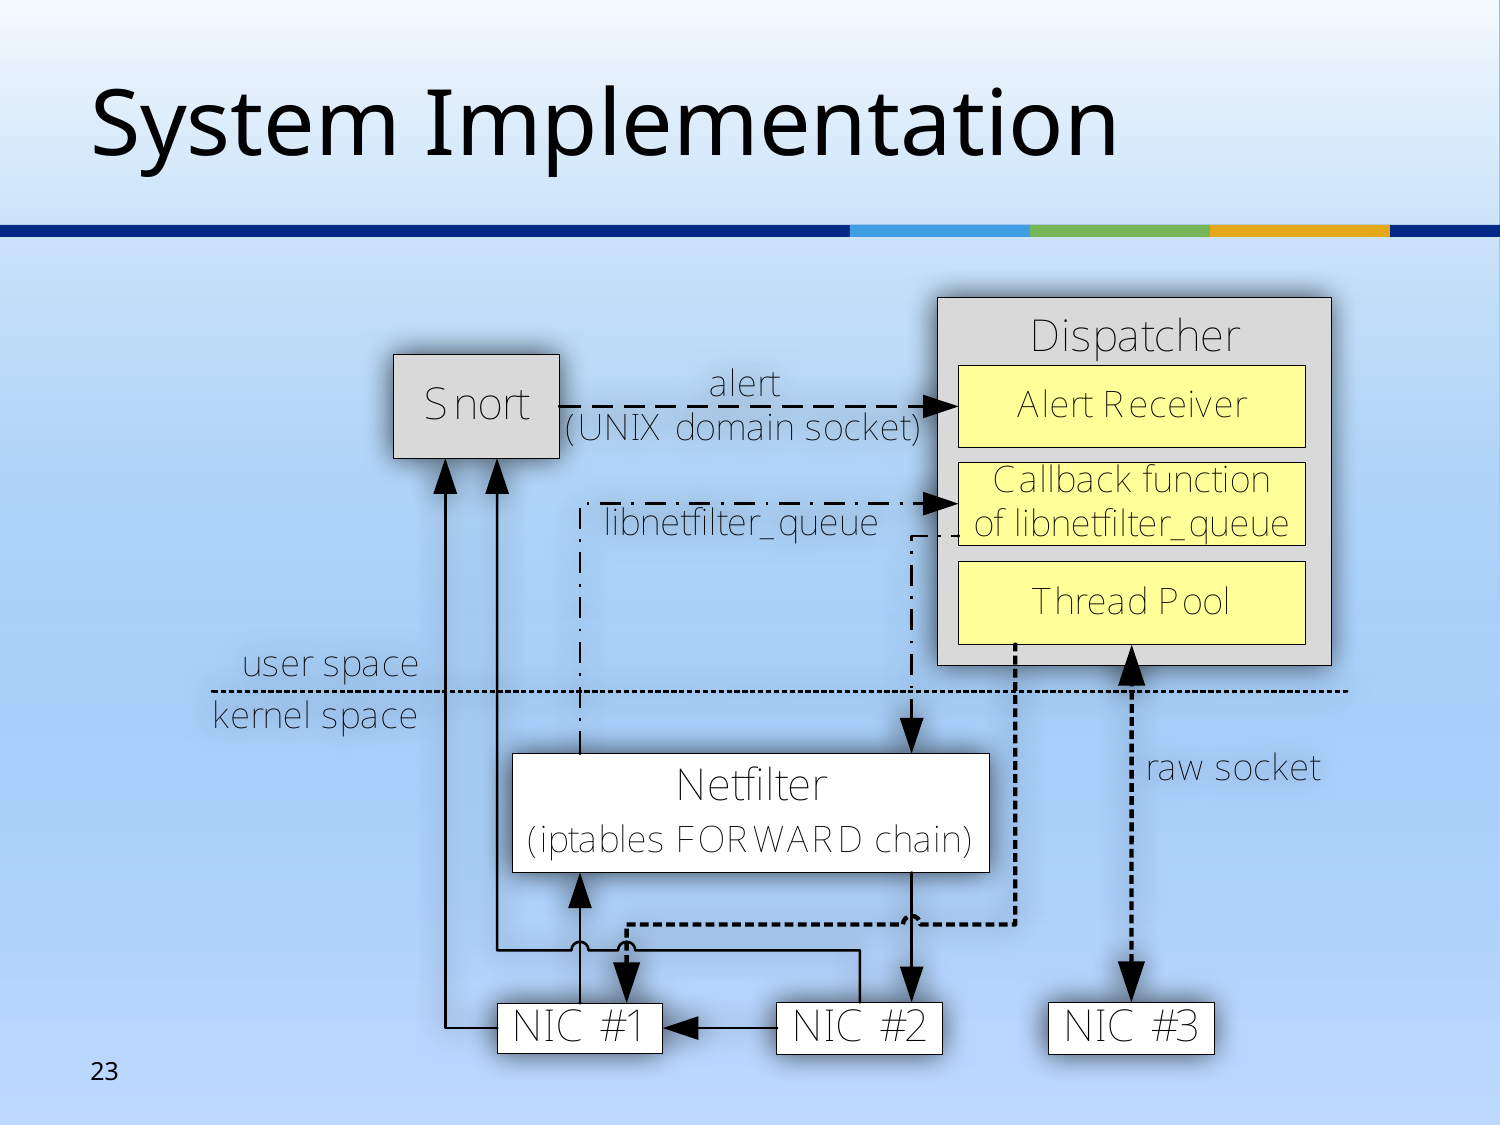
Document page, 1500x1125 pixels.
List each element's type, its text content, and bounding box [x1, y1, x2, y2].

slide_number 23 [75, 1042, 426, 1103]
picture [206, 292, 1353, 1060]
title System Implementation [75, 24, 1425, 213]
